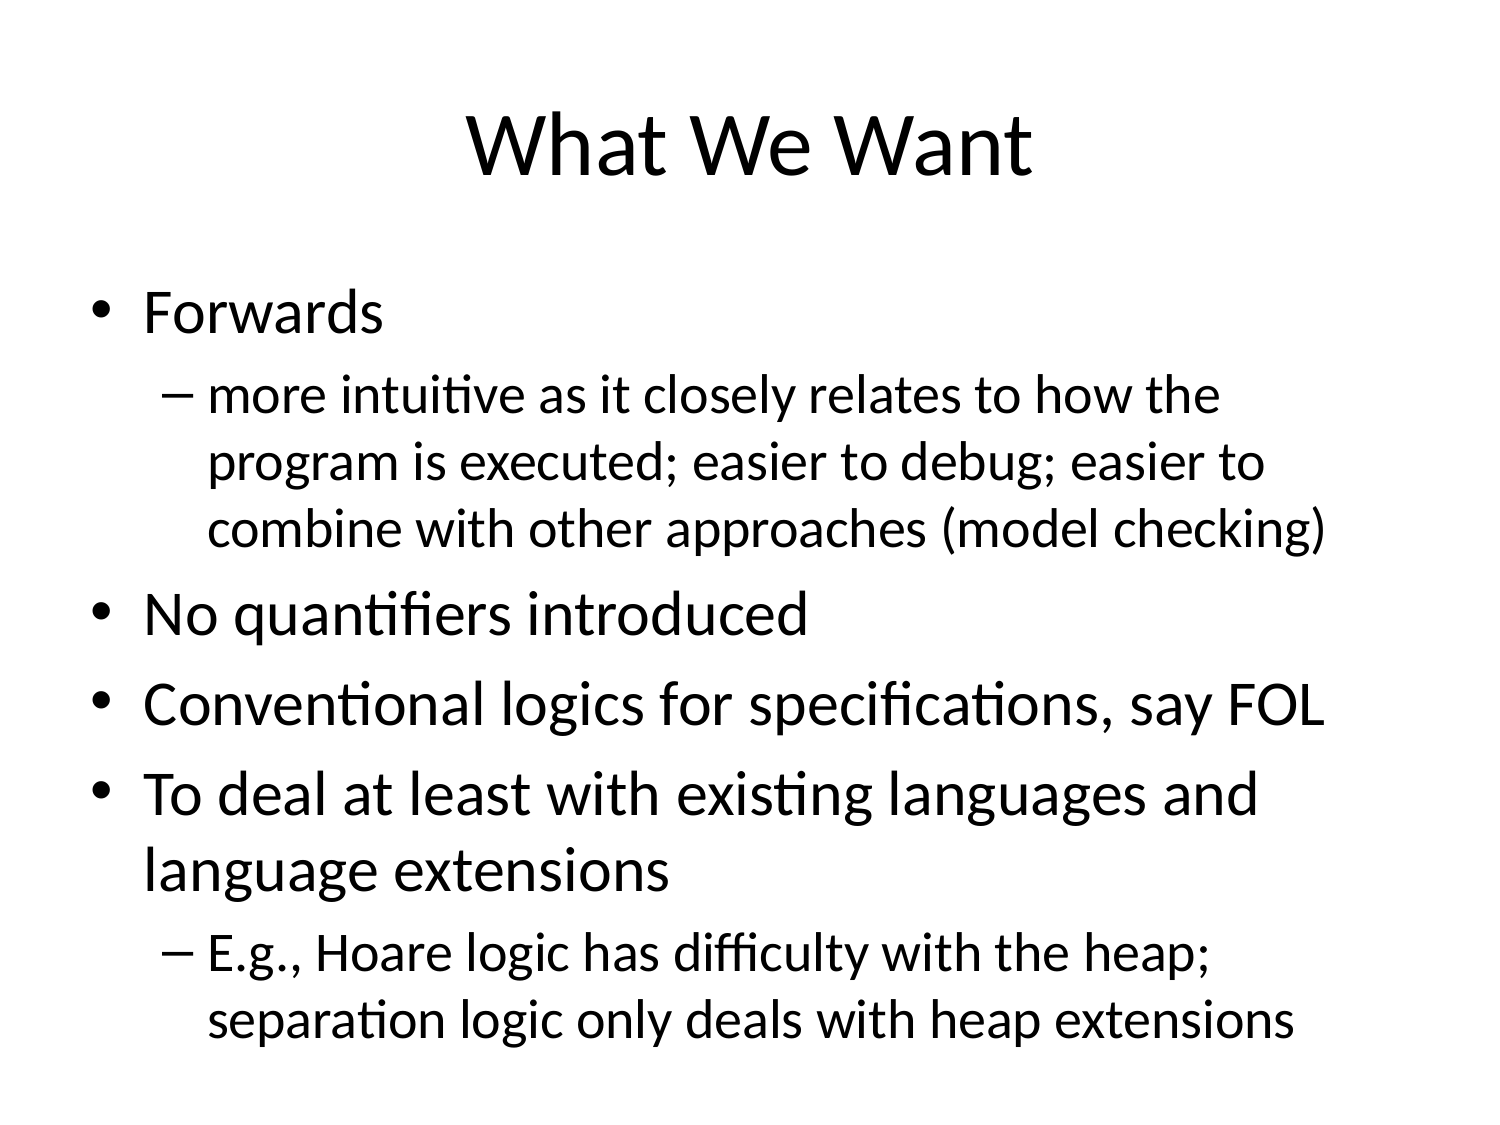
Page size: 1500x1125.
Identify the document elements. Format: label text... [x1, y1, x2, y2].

list Forwards more intuitive as it closely relates to how the program is executed; easier to debug; easier to combine with other approaches (model checking) No quantifiers introduced Conventional logics for specifications, say FOL To deal at least with existing languages and language extensions E.g., Hoare logic has difficulty with the heap; separation logic only deals with heap extensions [75, 262, 1425, 1063]
title What We Want [75, 45, 1425, 233]
